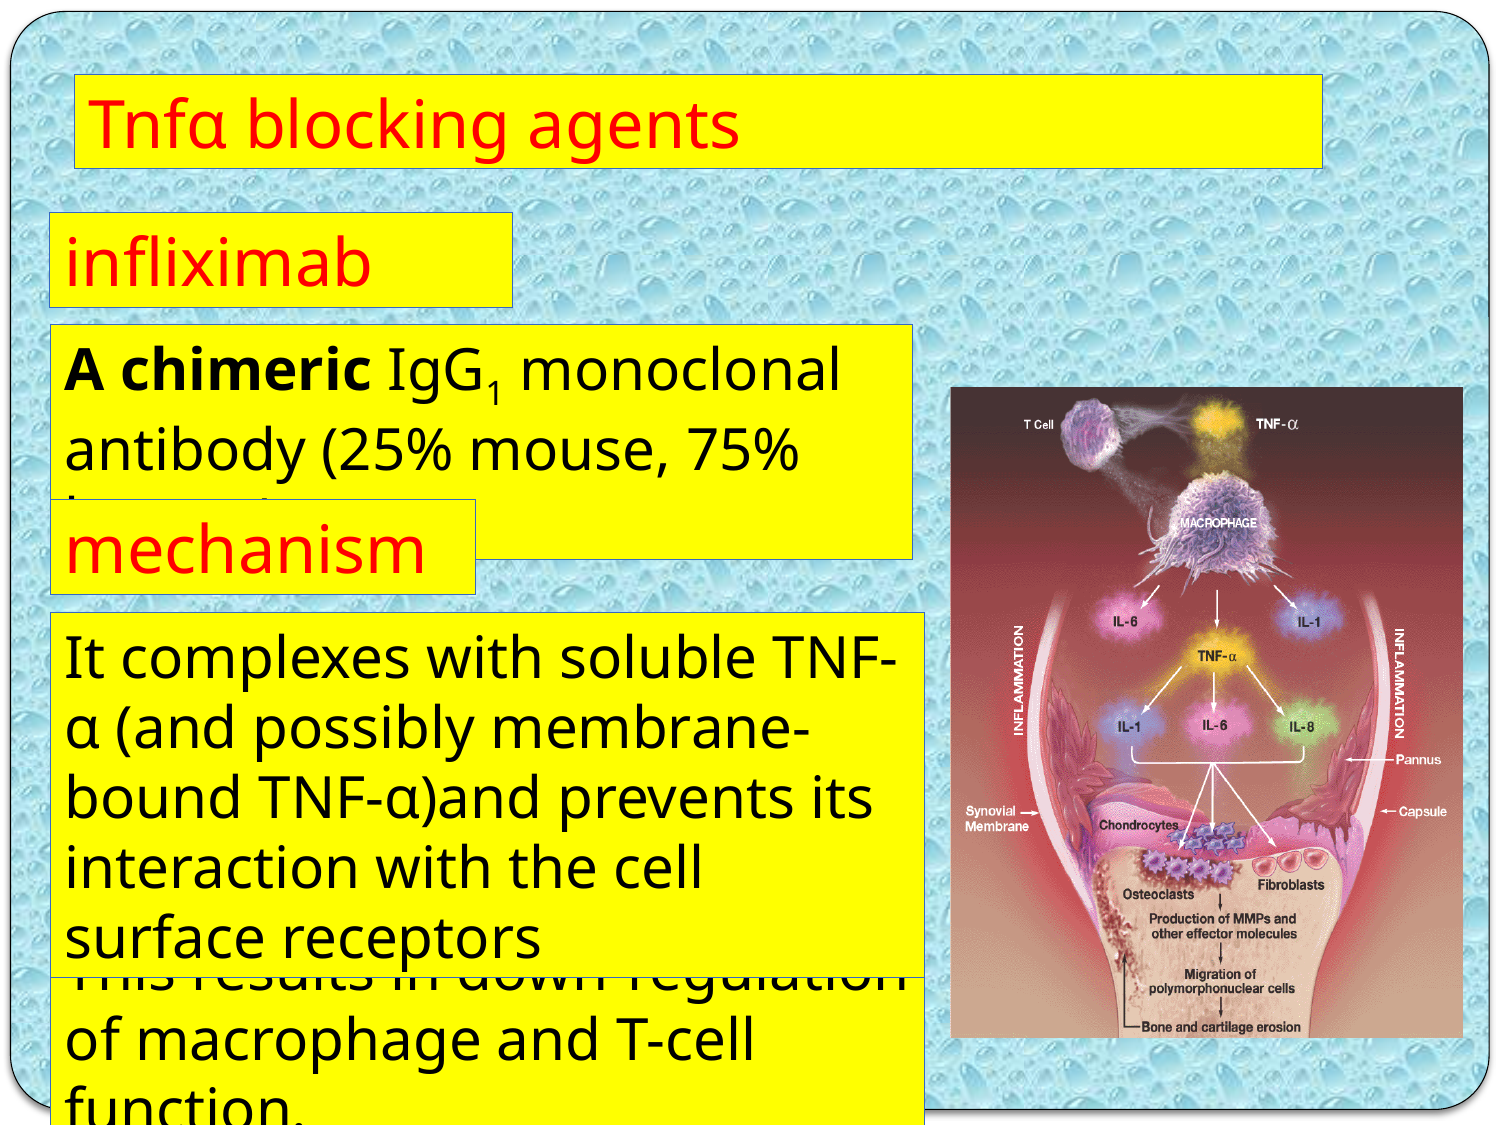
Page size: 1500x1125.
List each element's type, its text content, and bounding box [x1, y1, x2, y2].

picture [12, 12, 1488, 1108]
text_box mechanism [50, 499, 476, 595]
text_box infliximab [49, 212, 513, 308]
text_box Tnfα blocking agents [74, 74, 1323, 169]
text_box It complexes with soluble TNF-α (and possibly membrane- bound TNF-α)and prevents its interaction with the cell surface receptors [50, 612, 925, 978]
text_box A chimeric IgG1 monoclonal antibody (25% mouse, 75% human) [50, 324, 913, 560]
text_box This results in down-regulation of macrophage and T-cell function. [50, 978, 925, 1125]
